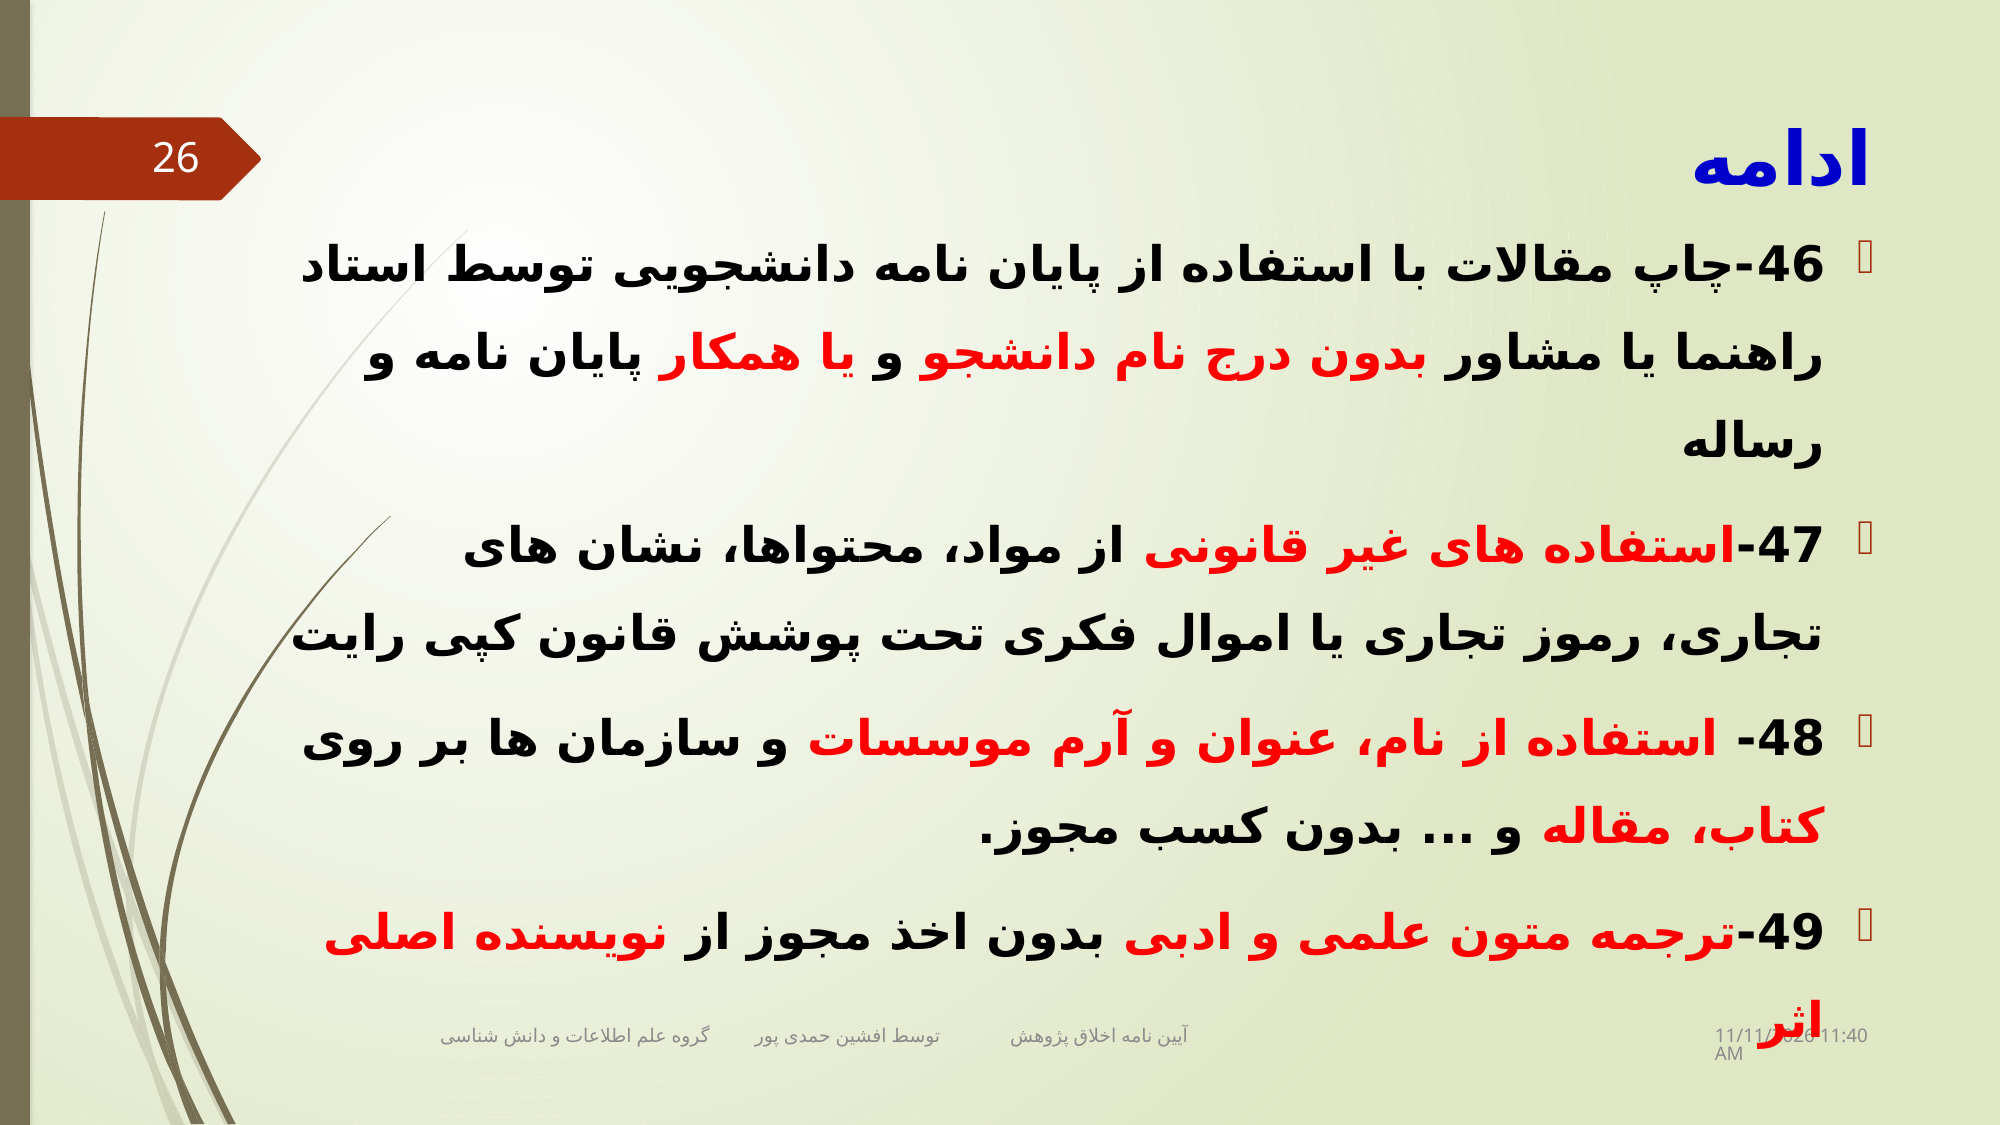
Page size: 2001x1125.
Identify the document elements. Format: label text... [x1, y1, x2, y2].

slide_number 17 دسامبر 18 [1699, 1005, 1888, 1067]
slide_number 26 [87, 129, 216, 190]
footer آیین نامه اخلاق پژوهش توسط افشین حمدی پور گروه علم اطلاعات و دانش شناسی [424, 1006, 1675, 1067]
list 46-چاپ مقالات با استفاده از پایان نامه دانشجویی توسط استاد راهنما یا مشاور بدون درج نام دانشجو و یا همکار پایان نامه و رساله 47-استفاده های غیر قانونی از مواد، محتواها، نشان های تجاری، رموز تجاری یا اموال فکری تحت پوشش قانون کپی رایت 48- استفاده از نام، عنوان و آرم موسسات و سازمان ها بر روی کتاب، مقاله و ... بدون کسب مجوز. 49-ترجمه متون علمی و ادبی بدون اخذ مجوز از نویسنده اصلی اثر [270, 195, 1888, 1069]
title ادامه [425, 102, 1888, 195]
